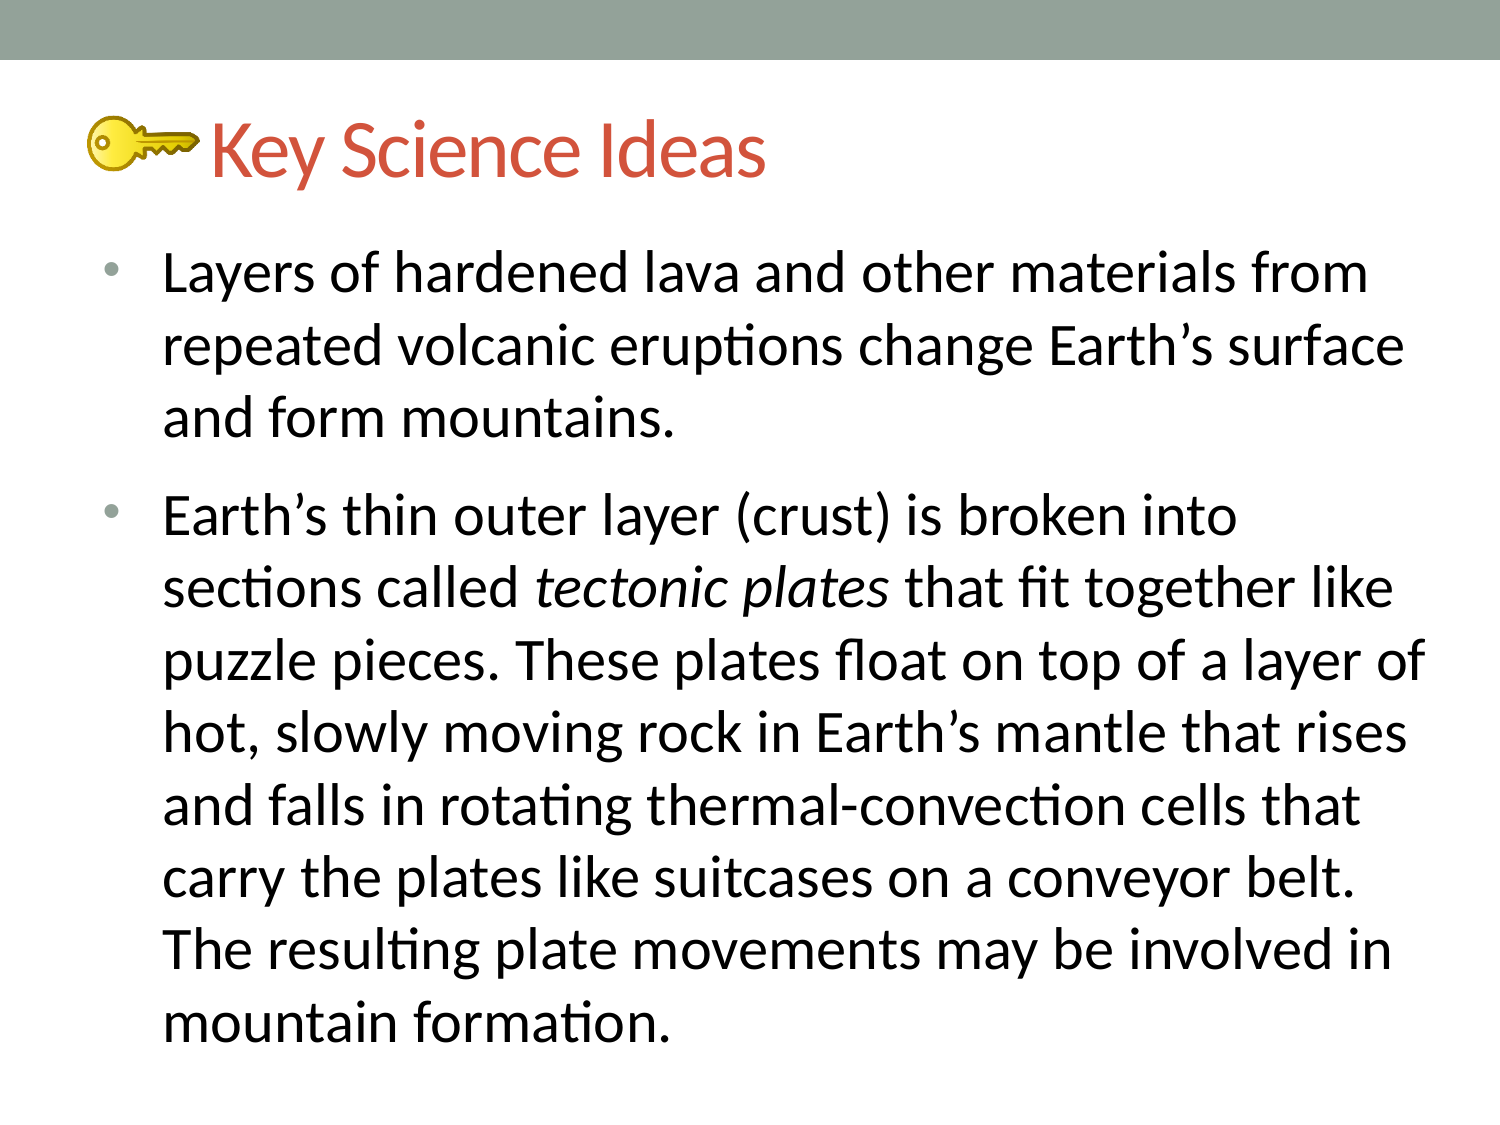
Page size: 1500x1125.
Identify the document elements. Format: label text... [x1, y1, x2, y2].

title Key Science Ideas [75, 62, 1425, 225]
picture [87, 87, 201, 201]
list Layers of hardened lava and other materials from repeated volcanic eruptions change Earth’s surface and form mountains. Earth’s thin outer layer (crust) is broken into sections called tectonic plates that fit together like puzzle pieces. These plates float on top of a layer of hot, slowly moving rock in Earth’s mantle that rises and falls in rotating thermal-convection cells that carry the plates like suitcases on a conveyor belt. The resulting plate movements may be involved in mountain formation. [87, 224, 1450, 1063]
